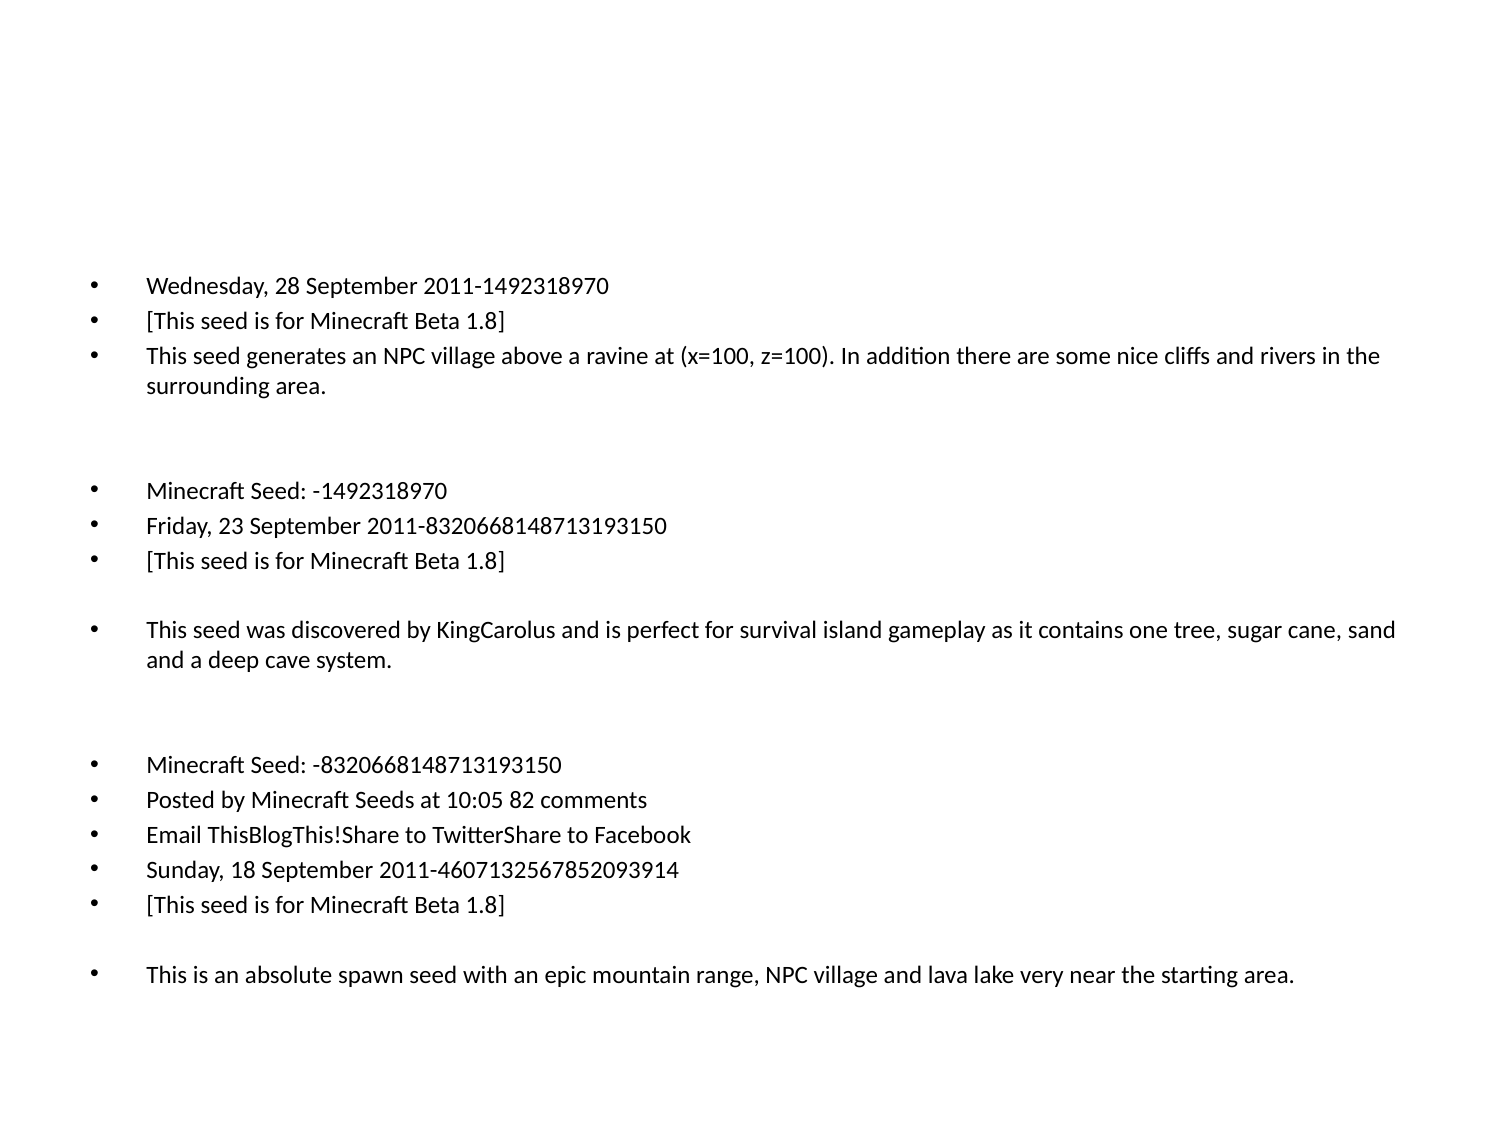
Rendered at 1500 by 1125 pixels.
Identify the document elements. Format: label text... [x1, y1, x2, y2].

list Wednesday, 28 September 2011-1492318970 [This seed is for Minecraft Beta 1.8] This seed generates an NPC village above a ravine at (x=100, z=100). In addition there are some nice cliffs and rivers in the surrounding area. Minecraft Seed: -1492318970 Friday, 23 September 2011-8320668148713193150 [This seed is for Minecraft Beta 1.8] This seed was discovered by KingCarolus and is perfect for survival island gameplay as it contains one tree, sugar cane, sand and a deep cave system. Minecraft Seed: -8320668148713193150 Posted by Minecraft Seeds at 10:05 82 comments Email ThisBlogThis!Share to TwitterShare to Facebook Sunday, 18 September 2011-4607132567852093914 [This seed is for Minecraft Beta 1.8] This is an absolute spawn seed with an epic mountain range, NPC village and lava lake very near the starting area. [75, 262, 1425, 1005]
